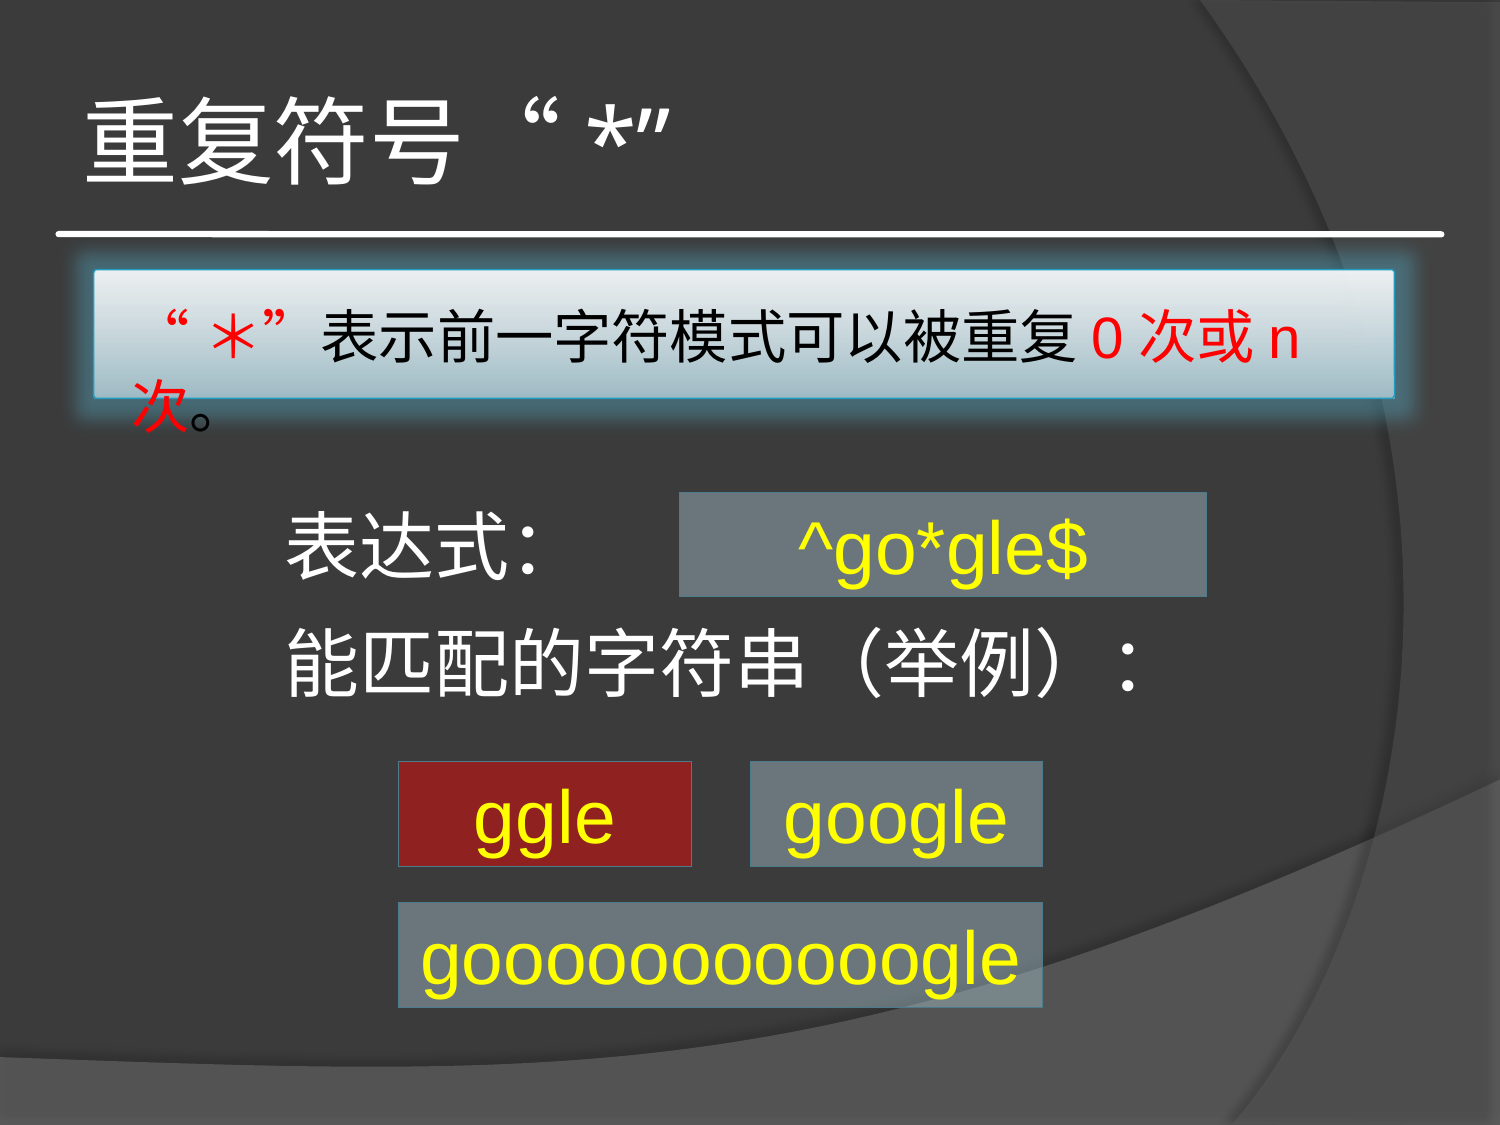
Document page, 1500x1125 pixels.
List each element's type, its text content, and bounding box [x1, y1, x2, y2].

text_box ^go*gle$ [679, 492, 1207, 597]
text_box google [750, 761, 1043, 867]
title 重复符号“*” [75, 45, 1300, 225]
text_box ggle [398, 761, 692, 867]
text_box gooooooooooogle [398, 902, 1043, 1008]
text_box 能匹配的字符串（举例）： [269, 609, 1172, 715]
text_box [92, 268, 1396, 400]
text_box 表达式： [269, 492, 610, 597]
text_box “＊”表示前一字符模式可以被重复0次或n次。 [117, 292, 1348, 448]
